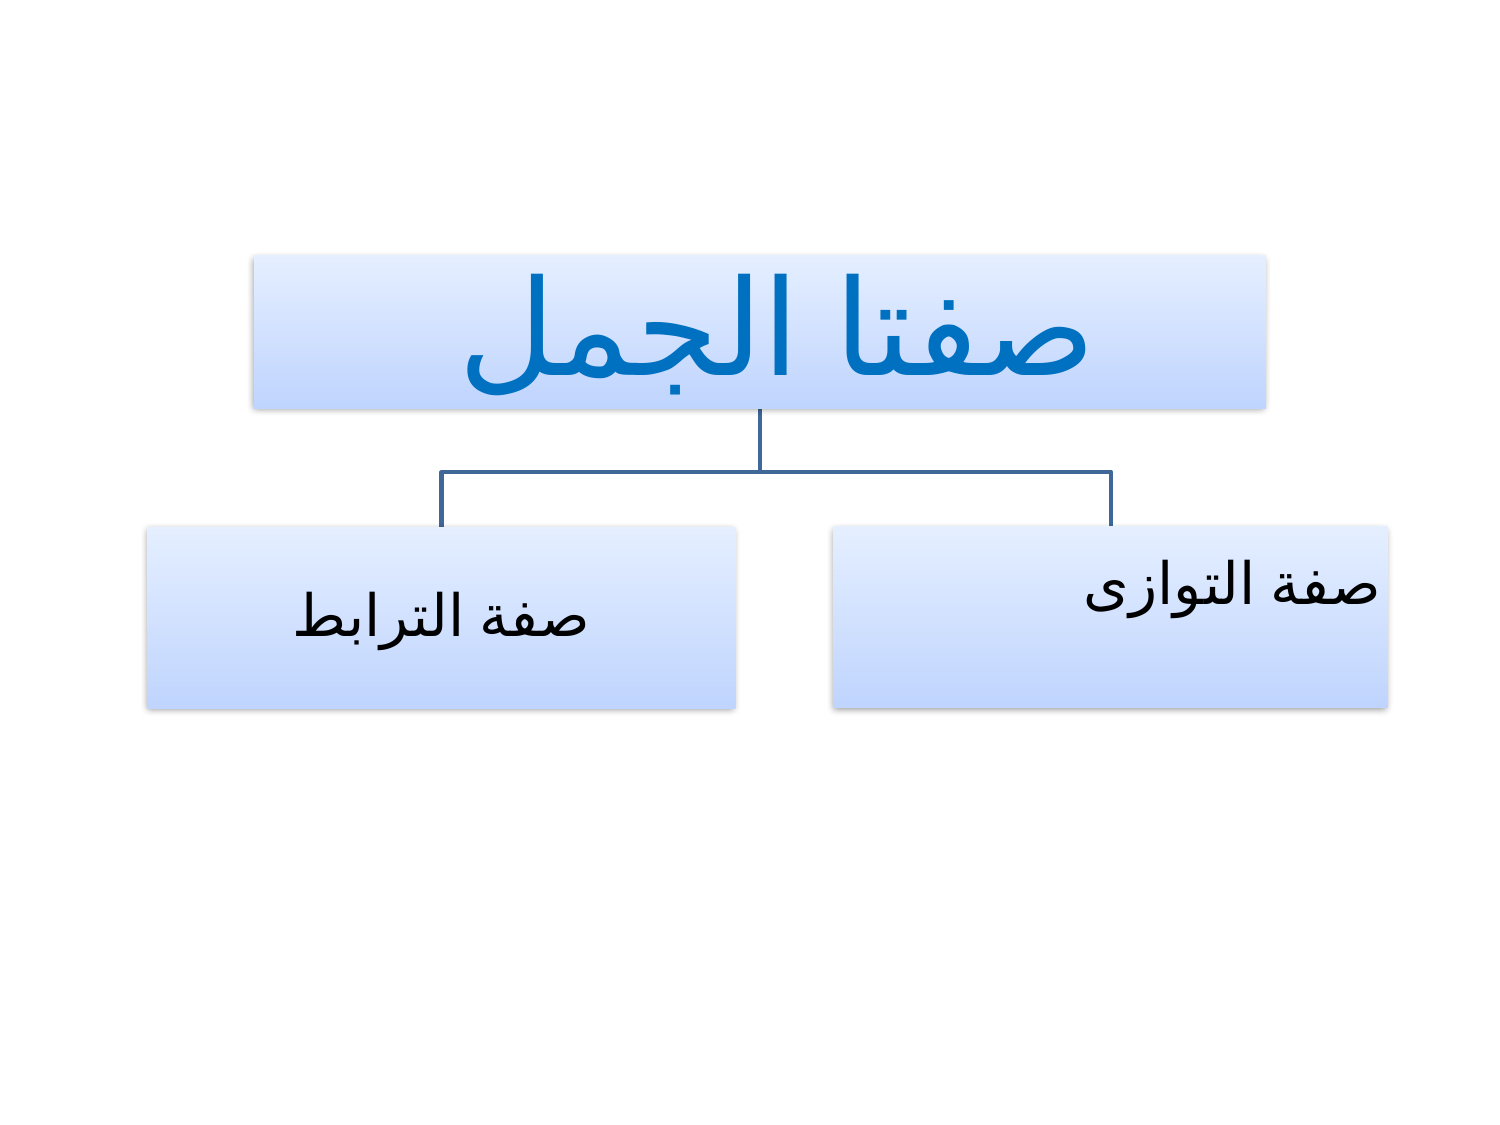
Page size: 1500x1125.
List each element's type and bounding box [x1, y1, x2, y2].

text_box [135, 172, 1389, 799]
